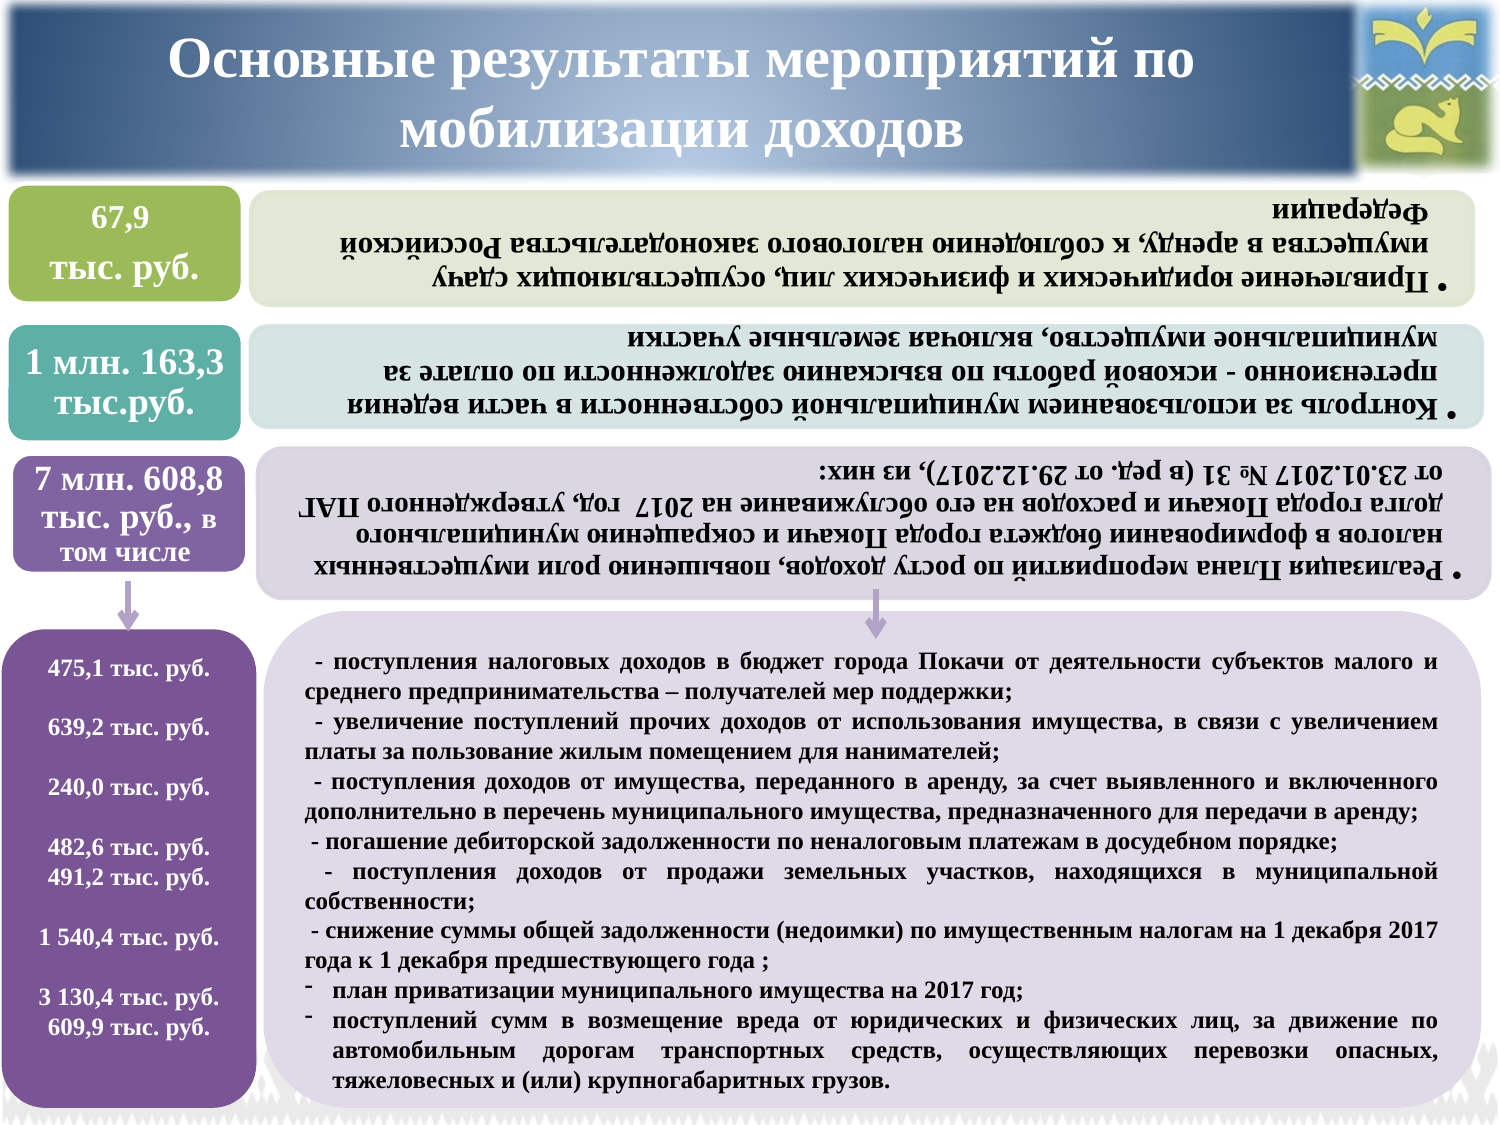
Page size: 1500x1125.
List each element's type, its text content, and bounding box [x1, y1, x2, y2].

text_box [6, 183, 1498, 1107]
text_box Основные результаты мероприятий по мобилизации доходов [15, 10, 1337, 169]
picture [2, 1042, 1498, 1125]
picture [1342, 0, 1500, 184]
